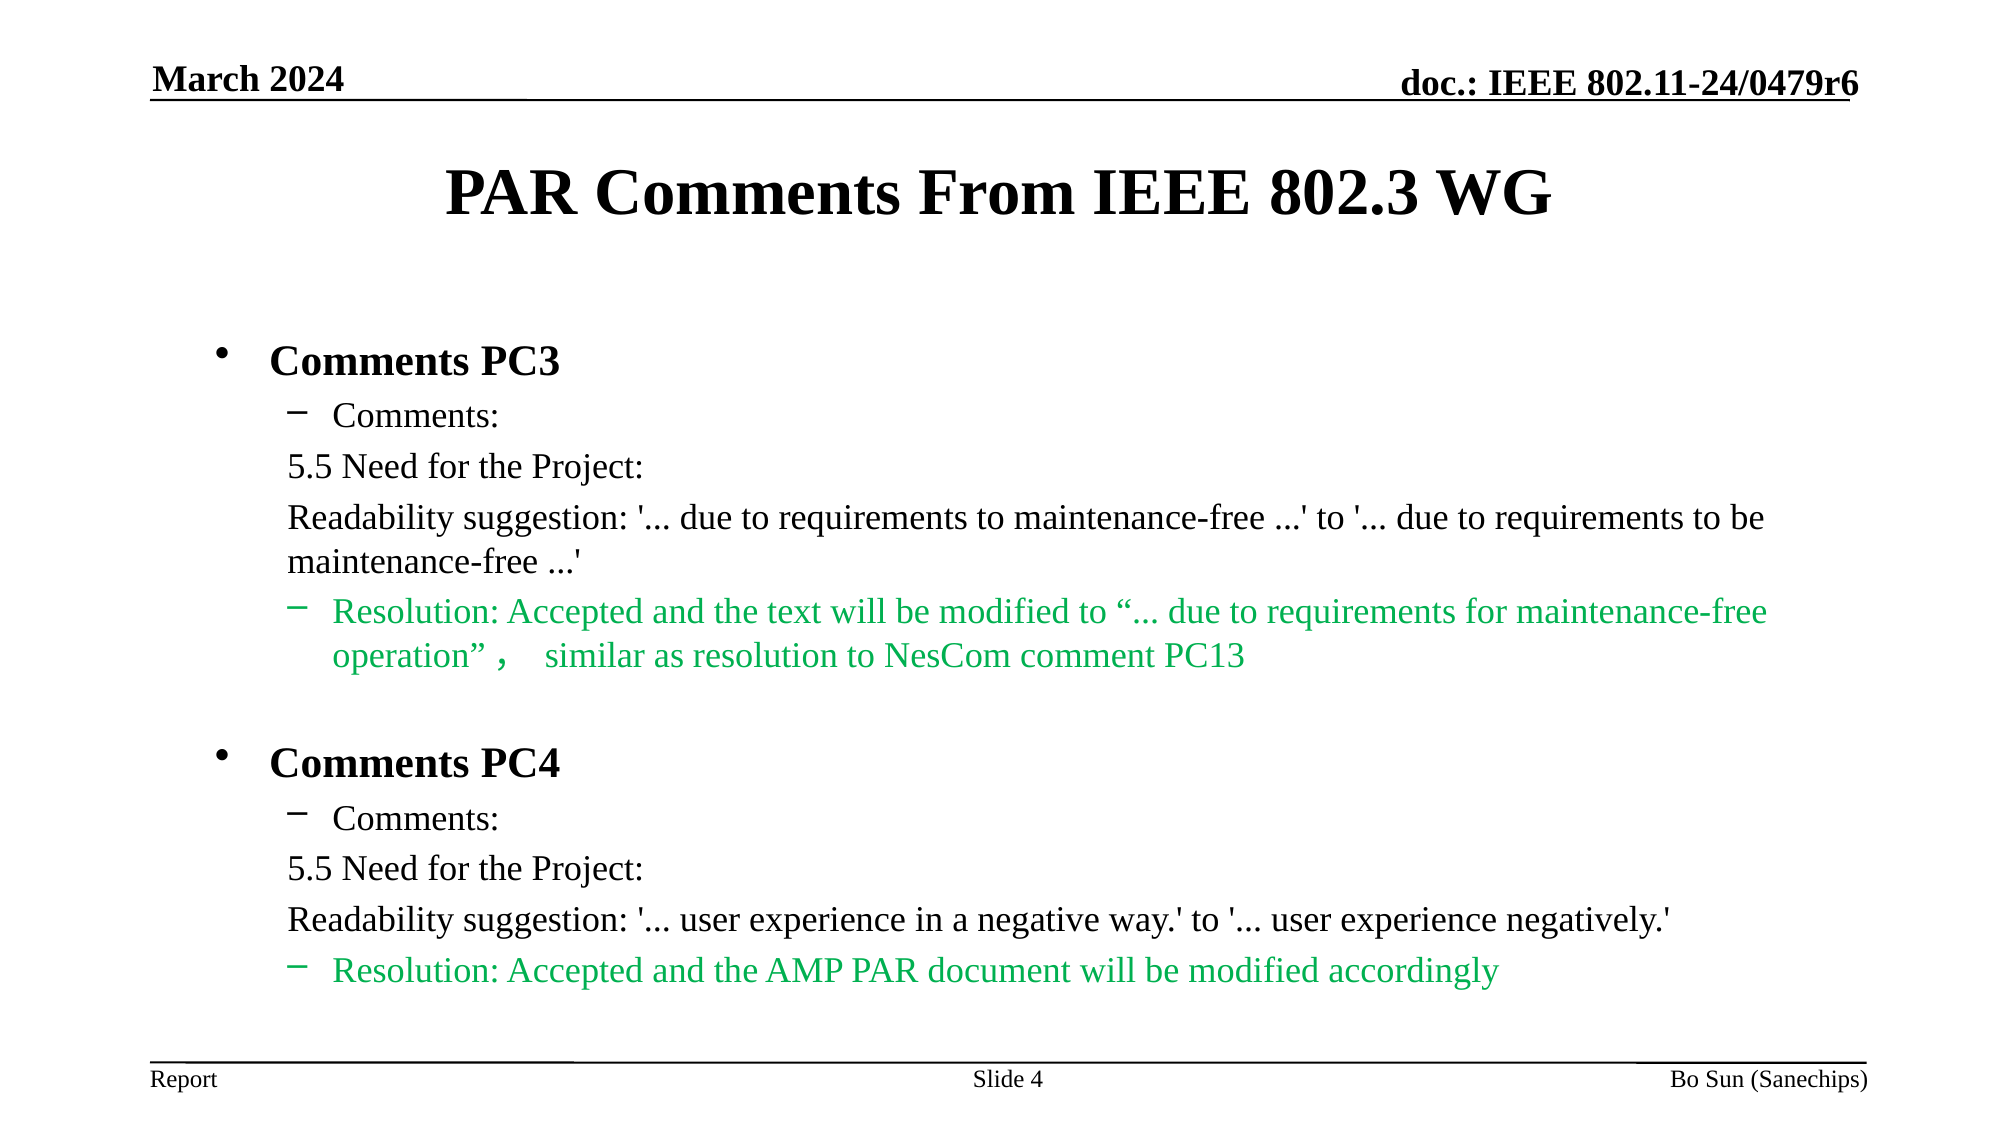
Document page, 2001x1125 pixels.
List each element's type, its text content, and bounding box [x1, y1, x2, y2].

text_box PAR Comments From IEEE 802.3 WG [200, 100, 1800, 276]
slide_number Slide 4 [949, 1061, 1067, 1123]
footer Bo Sun (Sanechips) [1171, 1061, 1869, 1093]
text_box Comments PC3 Comments: 5.5 Need for the Project: Readability suggestion: '... due to requirements to maintenance-free ...' to '... due to requirements to be maintenance-free ...' Resolution: Accepted and the text will be modified to “... due to requirements for maintenance-free operation”， similar as resolution to NesCom comment PC13 Comments PC4 Comments: 5.5 Need for the Project: Readability suggestion: '... user experience in a negative way.' to '... user experience negatively.' Resolution: Accepted and the AMP PAR document will be modified accordingly [200, 324, 1800, 1000]
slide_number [152, 54, 563, 100]
